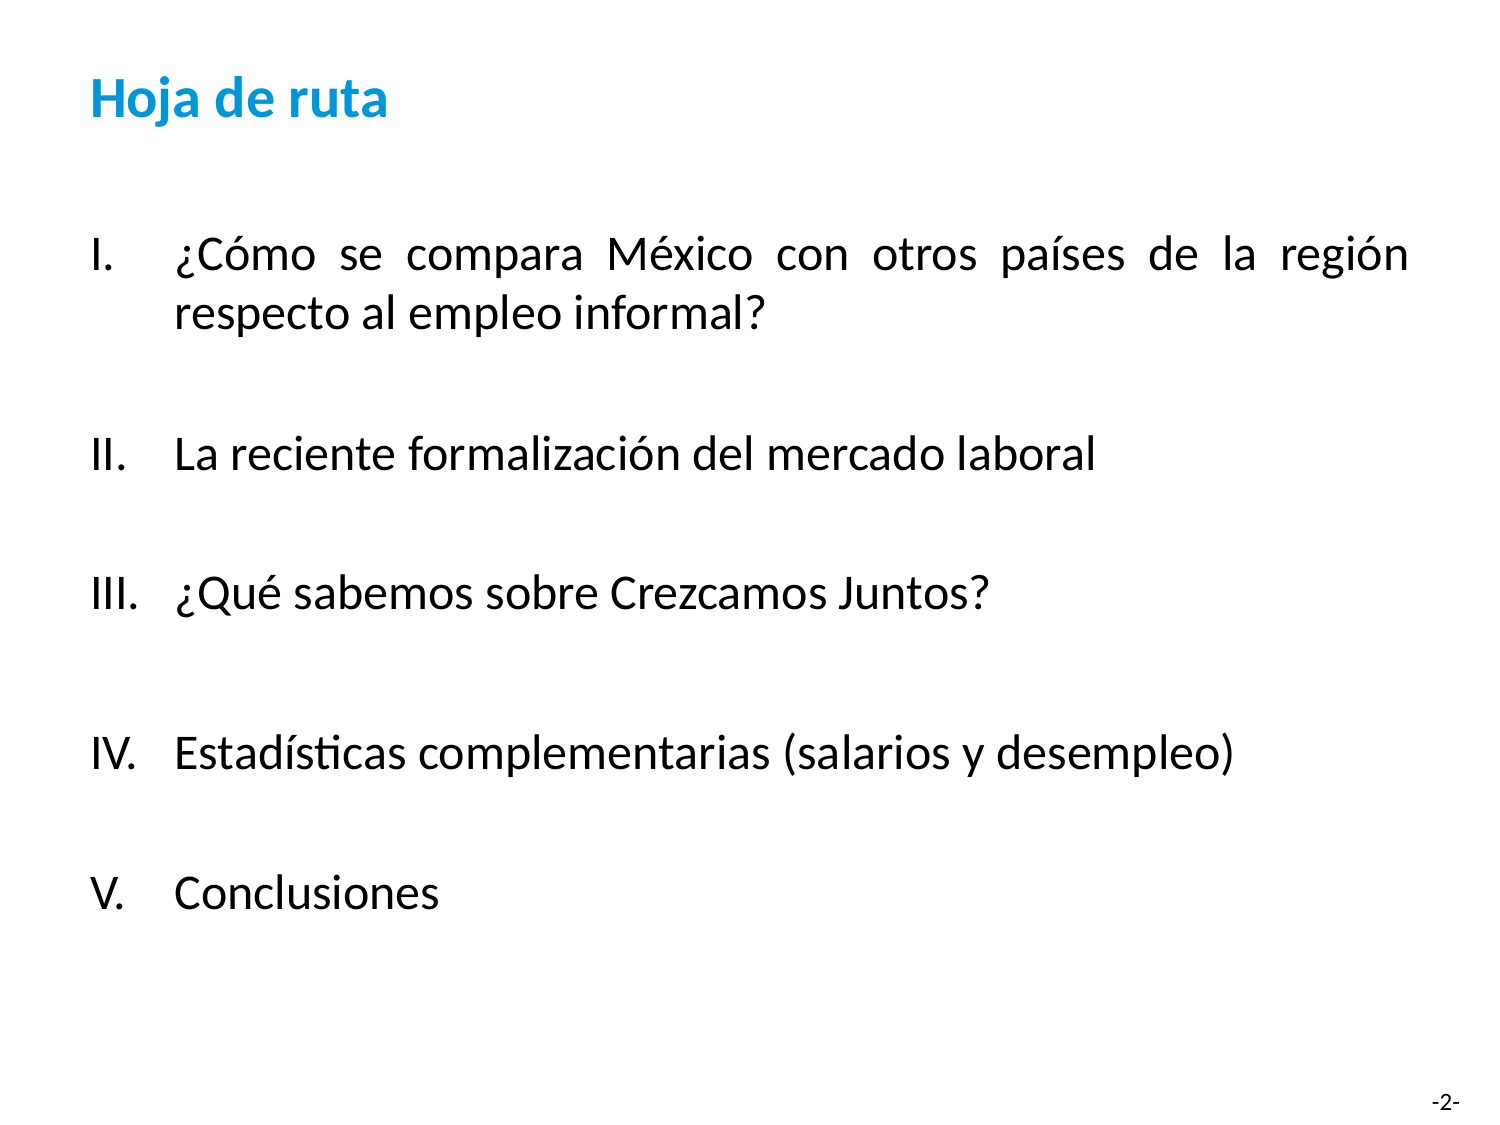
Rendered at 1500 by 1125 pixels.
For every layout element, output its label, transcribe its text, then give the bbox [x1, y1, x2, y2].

slide_number -2- [1125, 1077, 1475, 1125]
list ¿Cómo se compara México con otros países de la región respecto al empleo informal? La reciente formalización del mercado laboral ¿Qué sabemos sobre Crezcamos Juntos? Estadísticas complementarias (salarios y desempleo) Conclusiones [75, 212, 1425, 993]
title Hoja de ruta [75, 0, 1425, 188]
